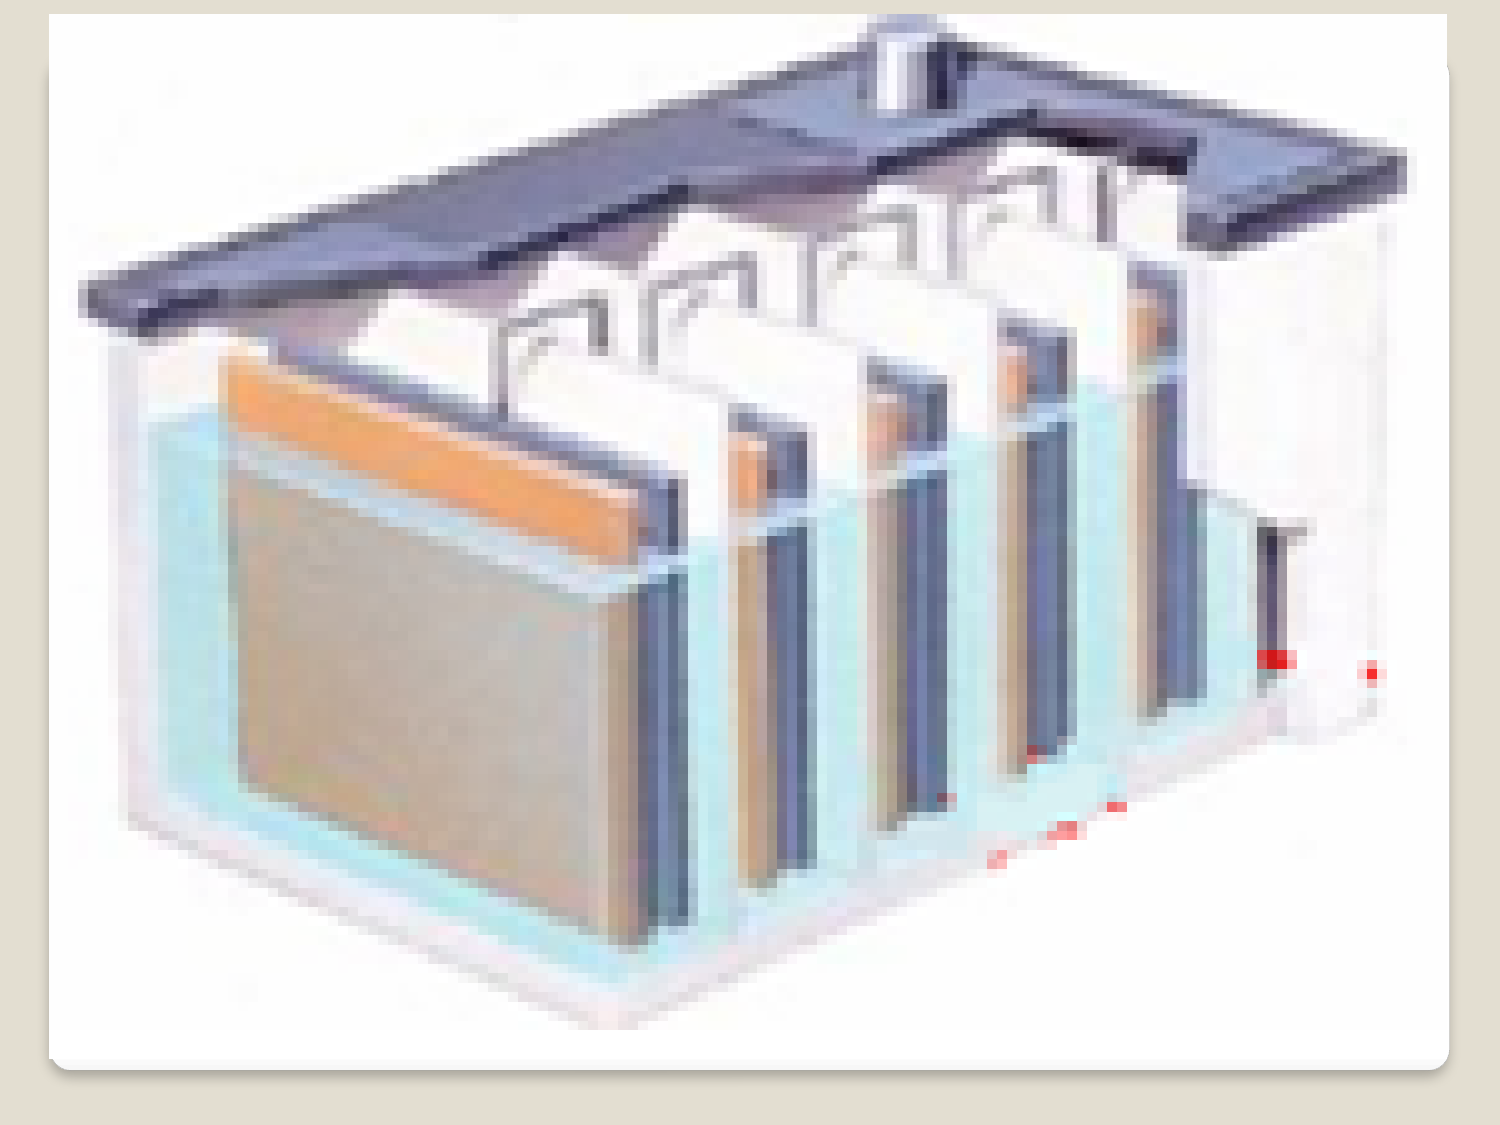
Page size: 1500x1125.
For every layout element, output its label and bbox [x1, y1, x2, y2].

text_box [49, 13, 1448, 1059]
